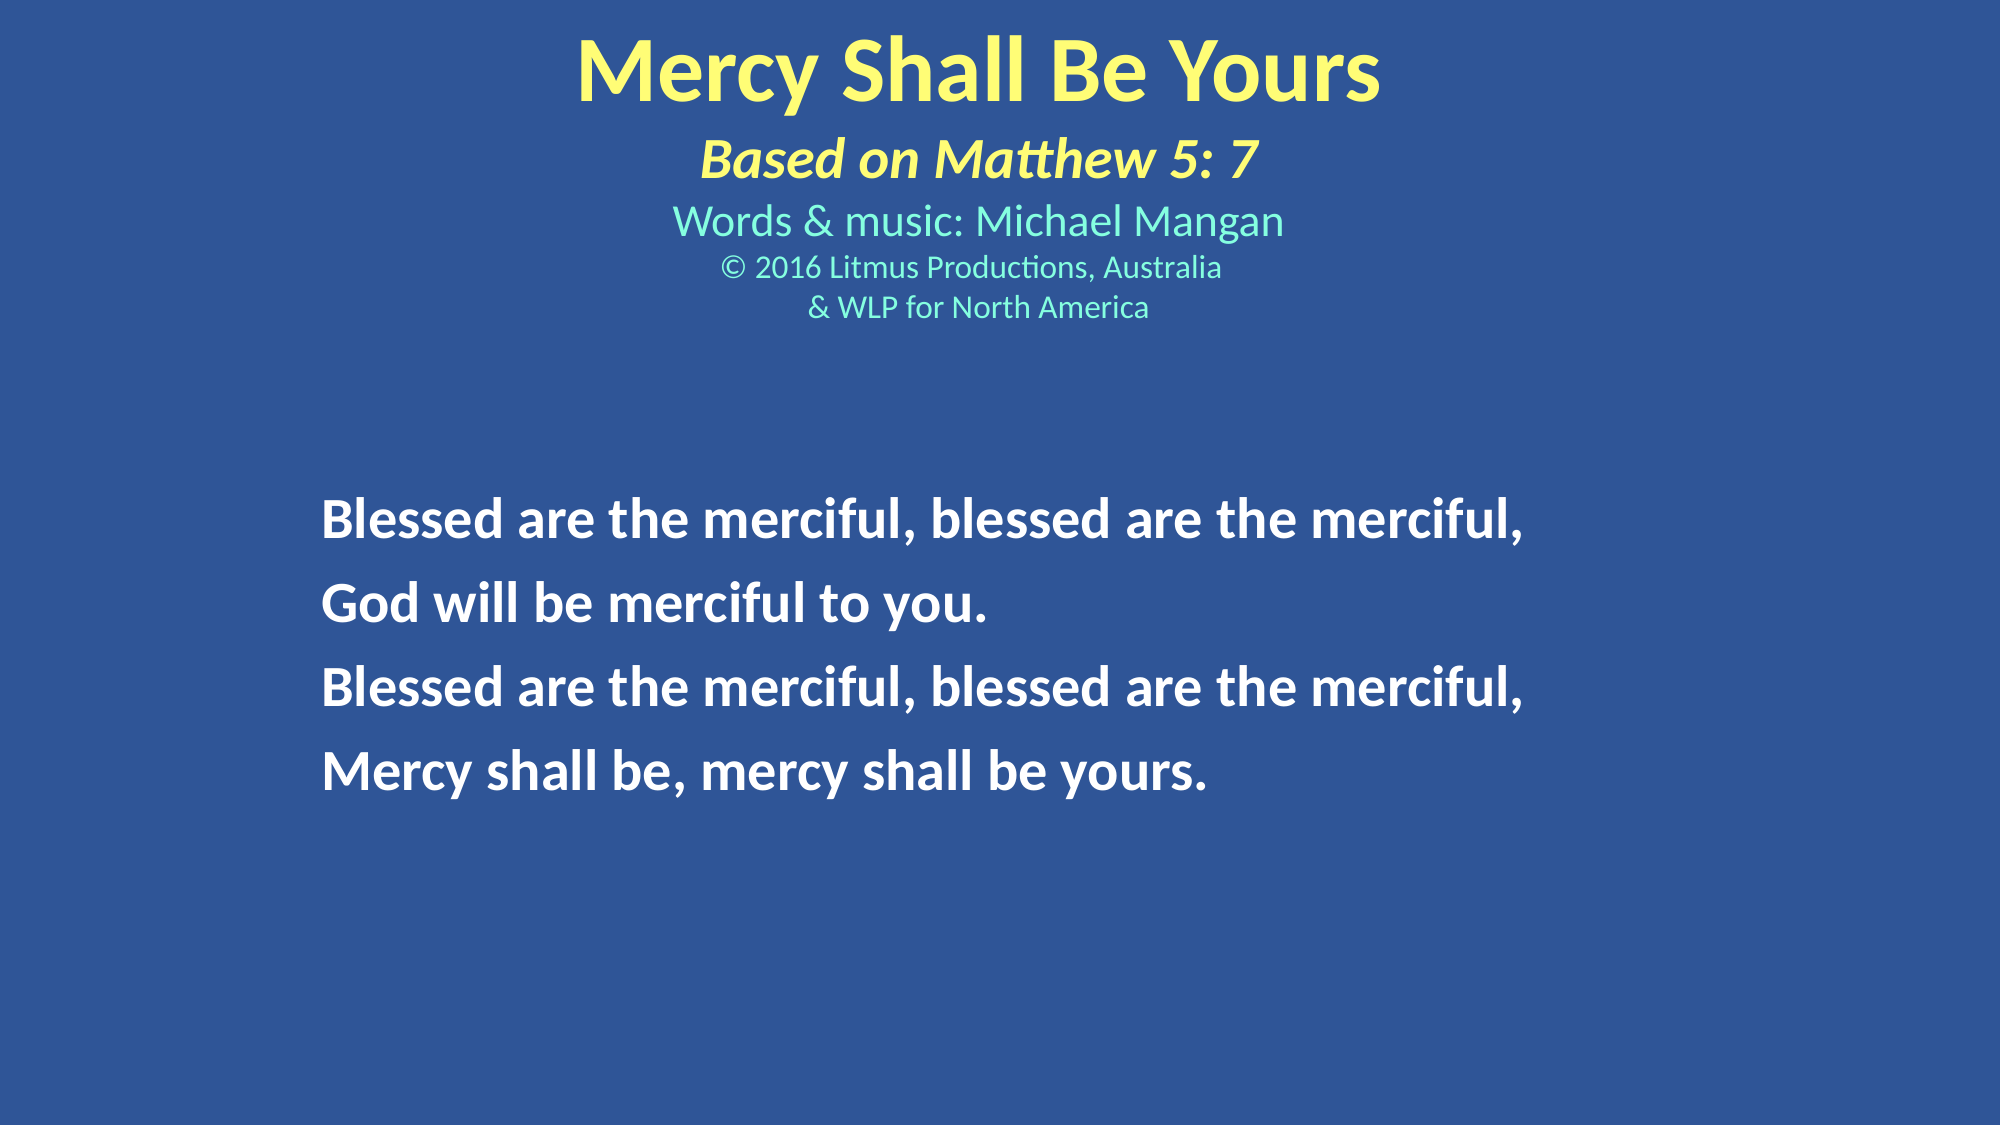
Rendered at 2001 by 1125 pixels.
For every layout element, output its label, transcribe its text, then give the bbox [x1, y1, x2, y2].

text_box Mercy Shall Be Yours Based on Matthew 5: 7 Words & music: Michael Mangan © 2016 Litmus Productions, Australia & WLP for North America [291, 7, 1667, 327]
list Blessed are the merciful, blessed are the merciful, God will be merciful to you. Blessed are the merciful, blessed are the merciful, Mercy shall be, mercy shall be yours. [306, 481, 1694, 836]
